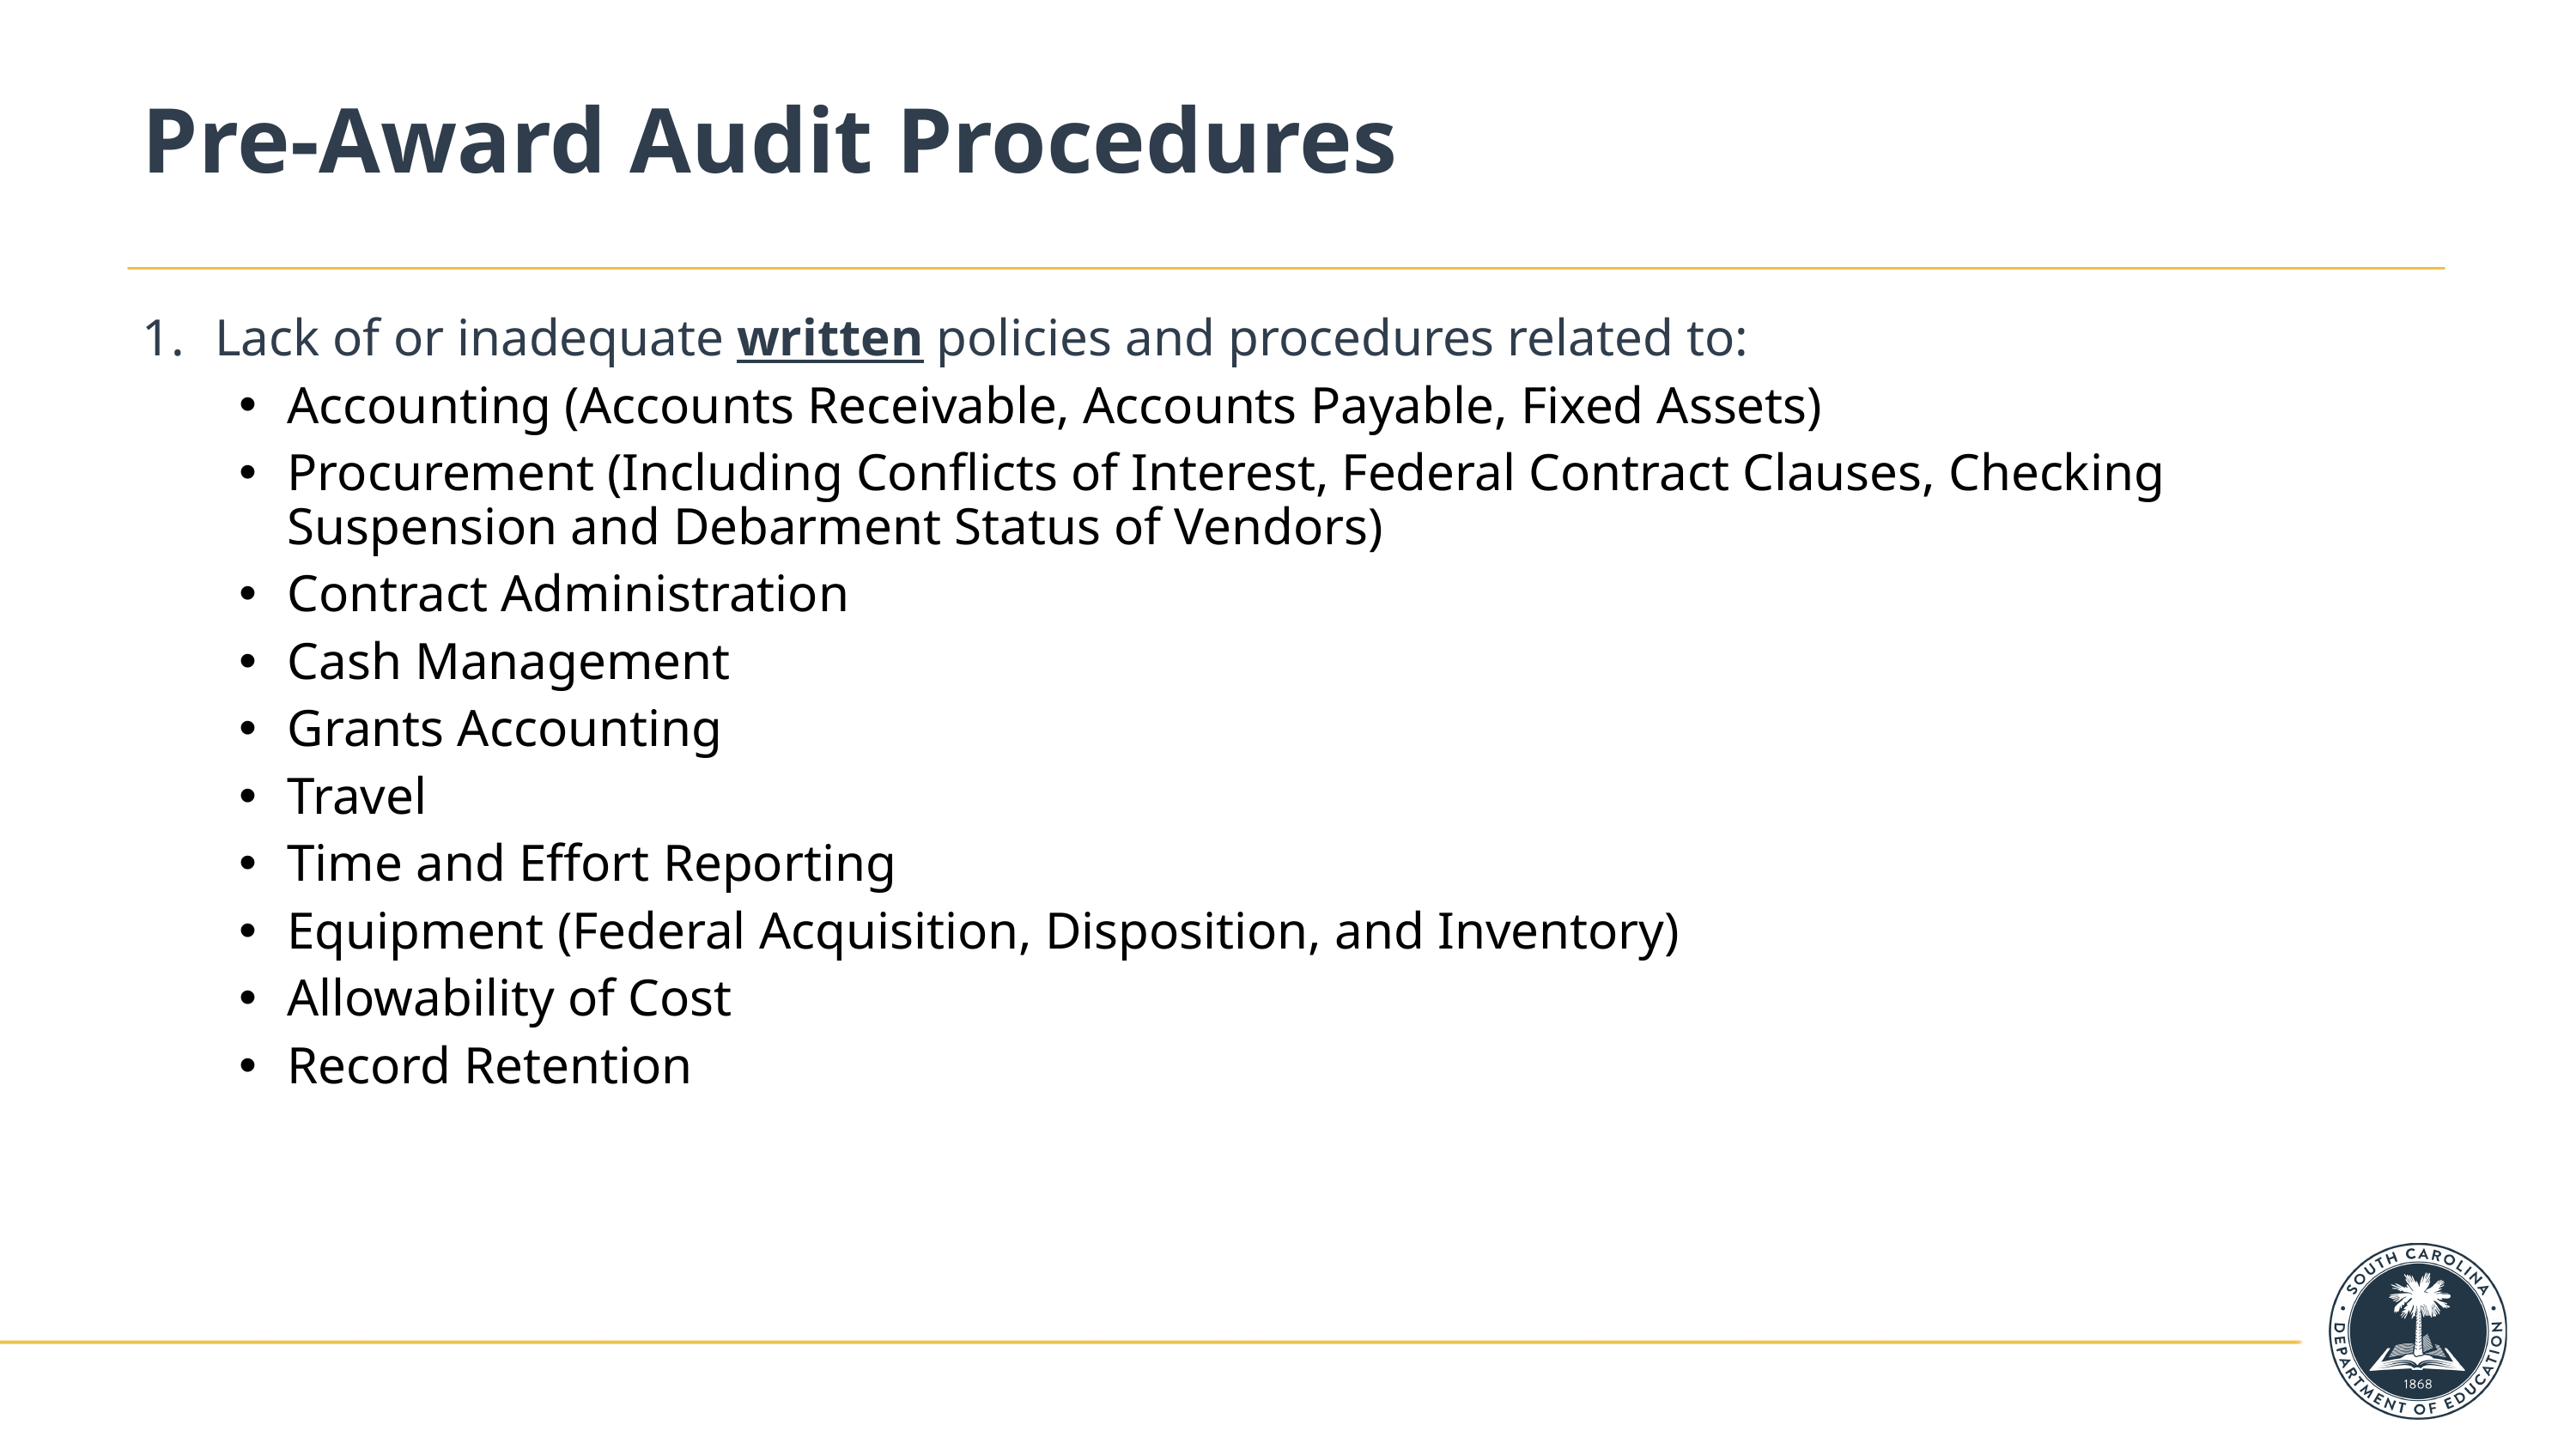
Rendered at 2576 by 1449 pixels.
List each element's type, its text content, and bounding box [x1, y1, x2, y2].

title Pre-Award Audit Procedures [129, 76, 2447, 232]
list Lack of or inadequate written policies and procedures related to: Accounting (Accounts Receivable, Accounts Payable, Fixed Assets) Procurement (Including Conflicts of Interest, Federal Contract Clauses, Checking Suspension and Debarment Status of Vendors) Contract Administration Cash Management Grants Accounting Travel Time and Effort Reporting Equipment (Federal Acquisition, Disposition, and Inventory) Allowability of Cost Record Retention [129, 306, 2447, 1149]
picture [2329, 1243, 2507, 1420]
